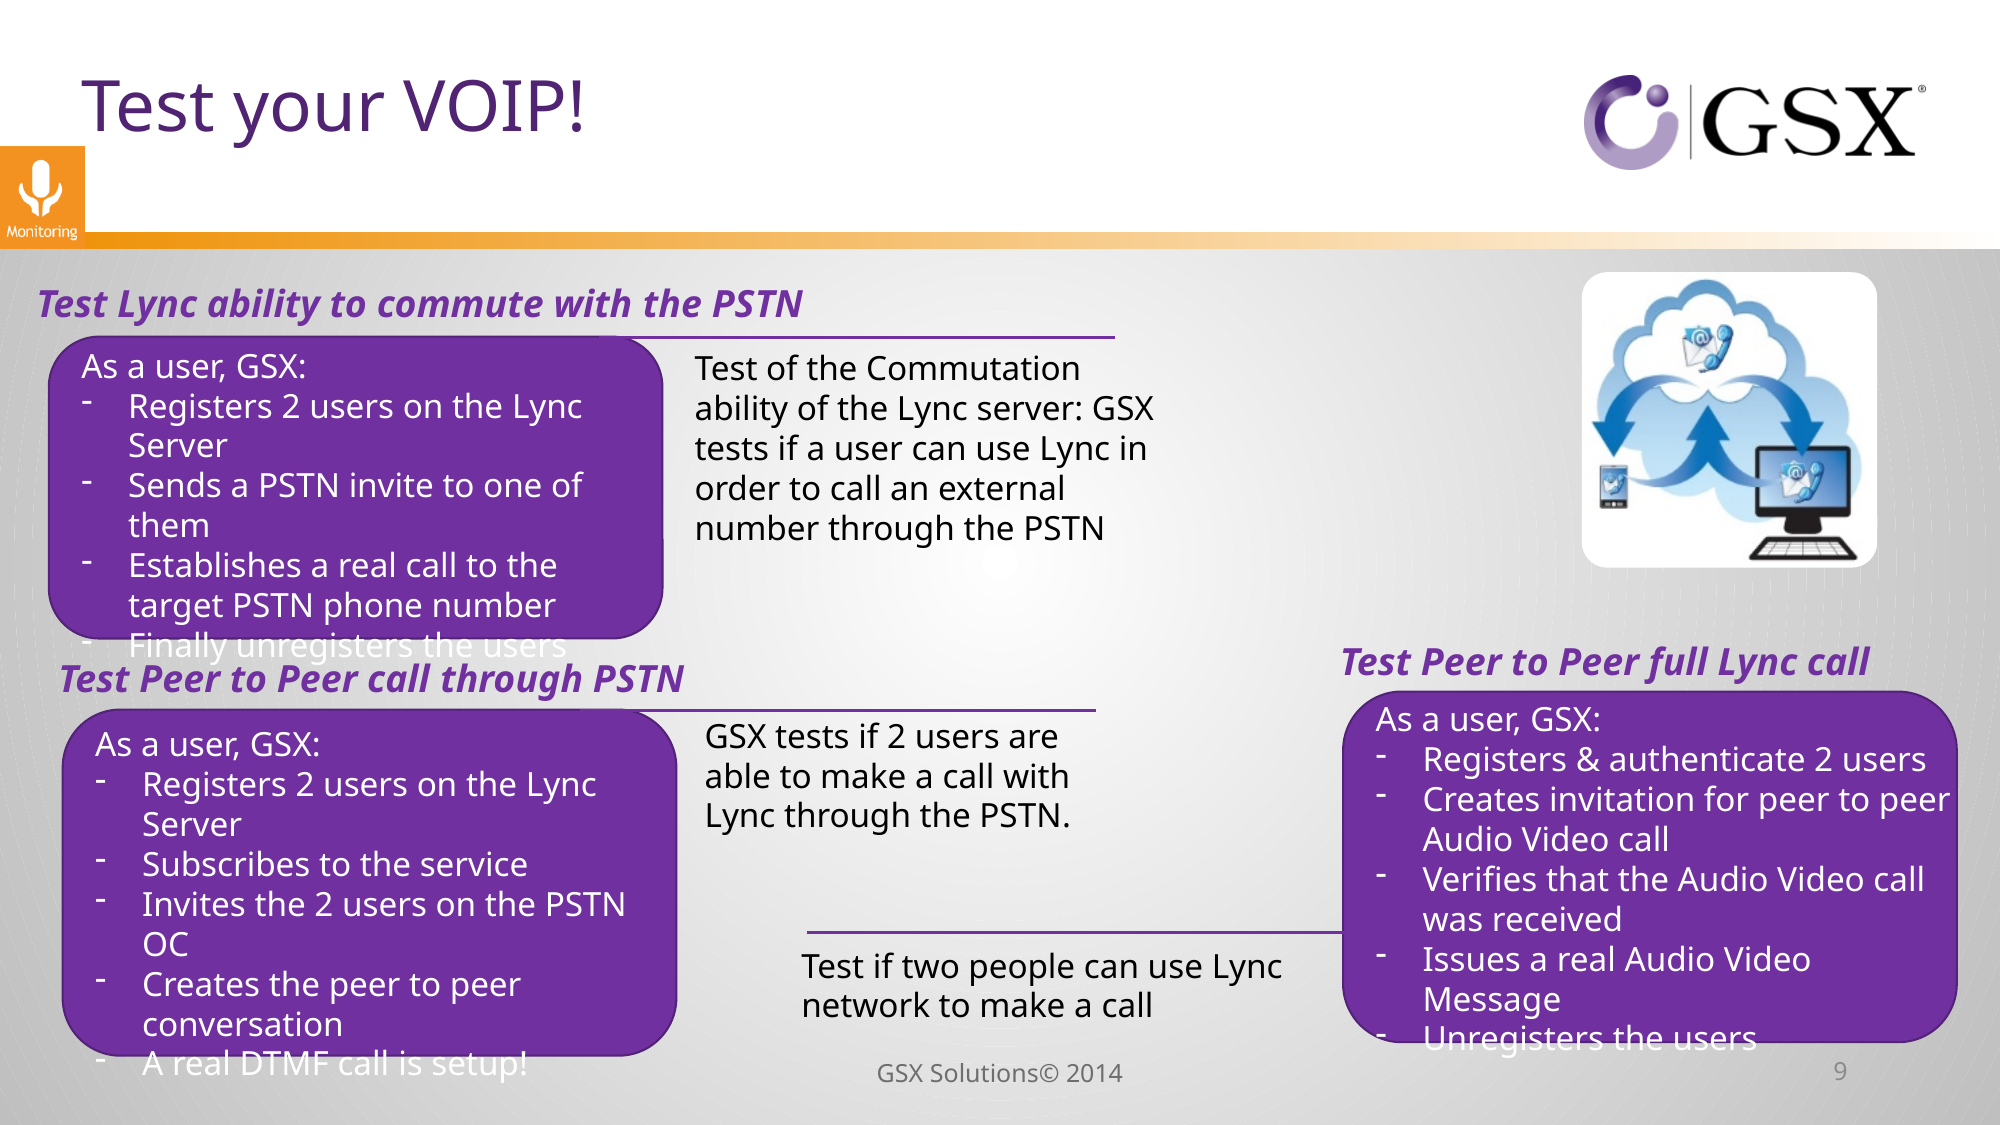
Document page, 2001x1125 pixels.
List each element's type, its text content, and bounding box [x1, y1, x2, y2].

slide_number 9 [1412, 1043, 1863, 1103]
title Test your VOIP! [66, 0, 1549, 217]
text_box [1324, 630, 1971, 1043]
text_box Test of the Commutation ability of the Lync server: GSX tests if a user can use Lync in order to call an external number through the PSTN [857, 340, 1195, 555]
text_box [0, 232, 2000, 250]
text_box GSX tests if 2 users are able to make a call with Lync through the PSTN. [706, 707, 1116, 842]
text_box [37, 647, 706, 1056]
text_box Test if two people can use Lync network to make a call [786, 937, 1324, 1032]
footer GSX Solutions© 2014 [662, 1042, 1338, 1103]
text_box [21, 272, 857, 639]
picture [1581, 272, 1878, 568]
picture [1584, 75, 1926, 170]
picture [0, 146, 85, 249]
